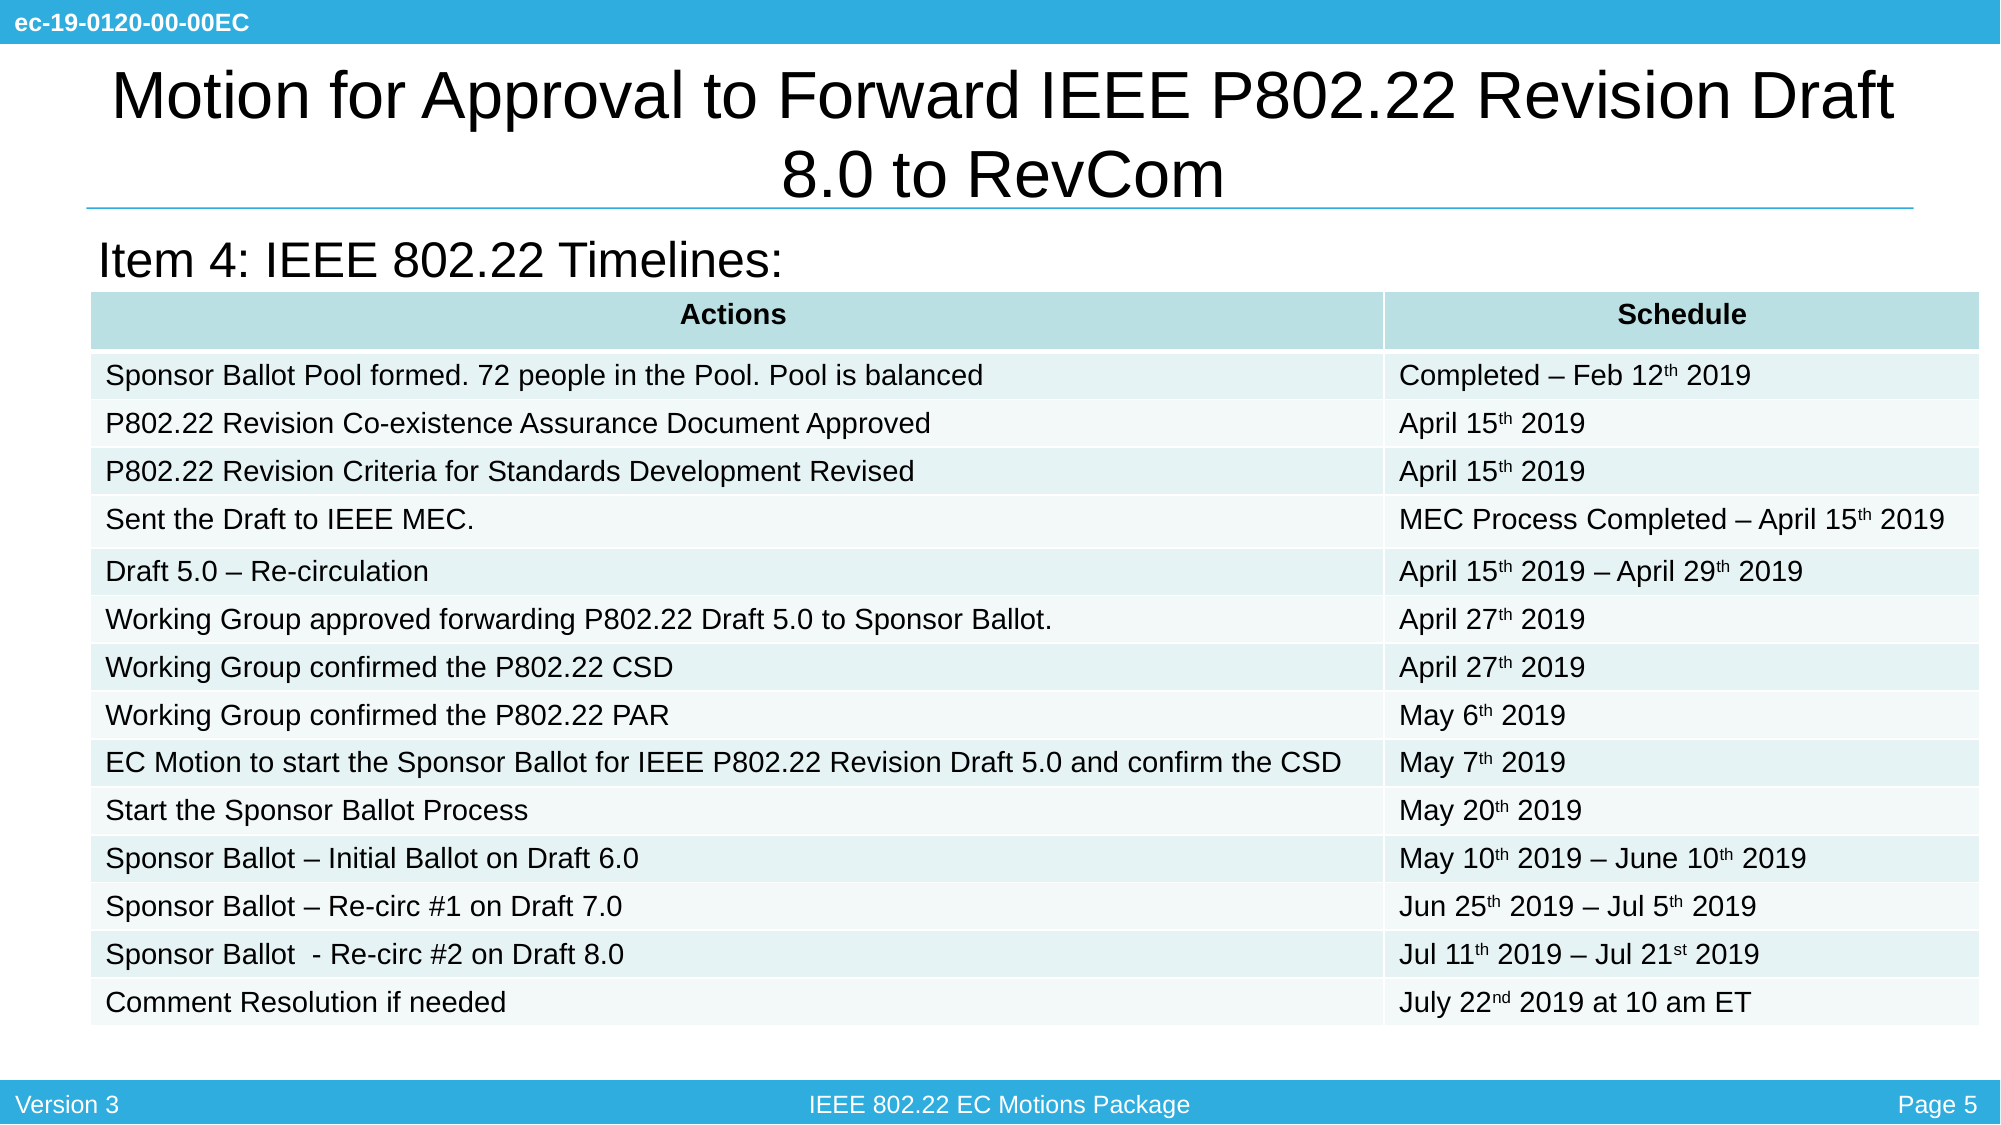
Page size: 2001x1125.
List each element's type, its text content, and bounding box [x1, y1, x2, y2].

table_cell Start the Sponsor Ballot Process [91, 788, 1383, 834]
table_cell April 15th 2019 – April 29th 2019 [1385, 549, 1979, 595]
table_cell Sponsor Ballot – Initial Ballot on Draft 6.0 [91, 836, 1383, 882]
table_cell Sent the Draft to IEEE MEC. [91, 496, 1383, 547]
table_header Actions [91, 292, 1383, 349]
table_cell Comment Resolution if needed [91, 979, 1383, 1025]
table_cell Draft 5.0 – Re-circulation [91, 549, 1383, 595]
table_cell April 27th 2019 [1385, 644, 1979, 690]
table_cell Sponsor Ballot Pool formed. 72 people in the Pool. Pool is balanced [91, 354, 1383, 399]
table_cell Jun 25th 2019 – Jul 5th 2019 [1385, 883, 1979, 929]
table_cell April 27th 2019 [1385, 596, 1979, 642]
table_header Schedule [1385, 292, 1979, 349]
table_cell July 22nd 2019 at 10 am ET [1385, 979, 1979, 1025]
title Motion for Approval to Forward IEEE P802.22 Revision Draft 8.0 to RevCom [74, 66, 1934, 197]
table_cell EC Motion to start the Sponsor Ballot for IEEE P802.22 Revision Draft 5.0 and confirm the CSD [91, 740, 1383, 786]
table_cell May 10th 2019 – June 10th 2019 [1385, 836, 1979, 882]
table_cell Jul 11th 2019 – Jul 21st 2019 [1385, 931, 1979, 977]
table_cell P802.22 Revision Co-existence Assurance Document Approved [91, 400, 1383, 446]
table_cell Working Group confirmed the P802.22 CSD [91, 644, 1383, 690]
table_cell P802.22 Revision Criteria for Standards Development Revised [91, 448, 1383, 494]
table_cell May 20th 2019 [1385, 788, 1979, 834]
table_cell Sponsor Ballot – Re-circ #1 on Draft 7.0 [91, 883, 1383, 929]
table_cell April 15th 2019 [1385, 448, 1979, 494]
table_cell Completed – Feb 12th 2019 [1385, 354, 1979, 399]
table_cell Sponsor Ballot - Re-circ #2 on Draft 8.0 [91, 931, 1383, 977]
table_cell May 7th 2019 [1385, 740, 1979, 786]
table_cell April 15th 2019 [1385, 400, 1979, 446]
table_cell May 6th 2019 [1385, 692, 1979, 738]
table_cell Working Group approved forwarding P802.22 Draft 5.0 to Sponsor Ballot. [91, 596, 1383, 642]
table_cell MEC Process Completed – April 15th 2019 [1385, 496, 1979, 547]
list Item 4: IEEE 802.22 Timelines: [39, 220, 1930, 1059]
table_cell Working Group confirmed the P802.22 PAR [91, 692, 1383, 738]
